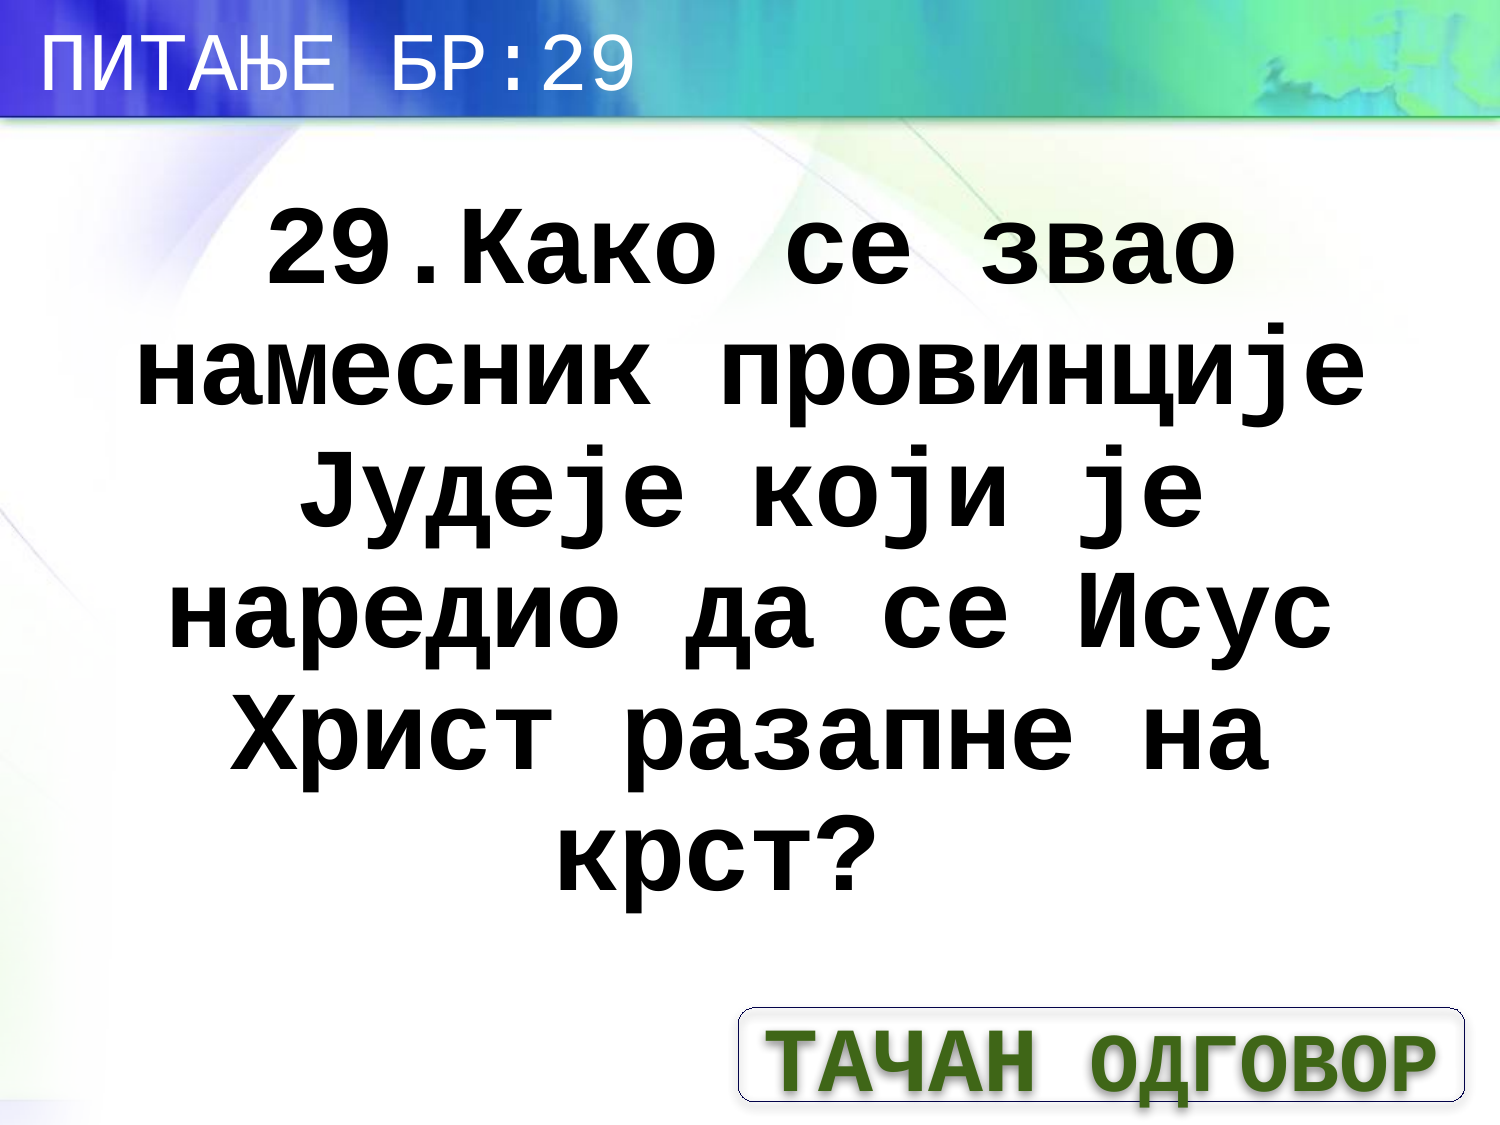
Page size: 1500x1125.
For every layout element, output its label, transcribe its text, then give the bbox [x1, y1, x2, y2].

picture [0, 0, 1500, 1125]
text_box ПИТАЊЕ БР:29 [23, 0, 692, 115]
text_box ТАЧАН ОДГОВОР [738, 1007, 1465, 1102]
title 29.Како се звао намесник провинције Јудеје који је наредио да се Исус Христ разапне на крст? [93, 152, 1407, 950]
